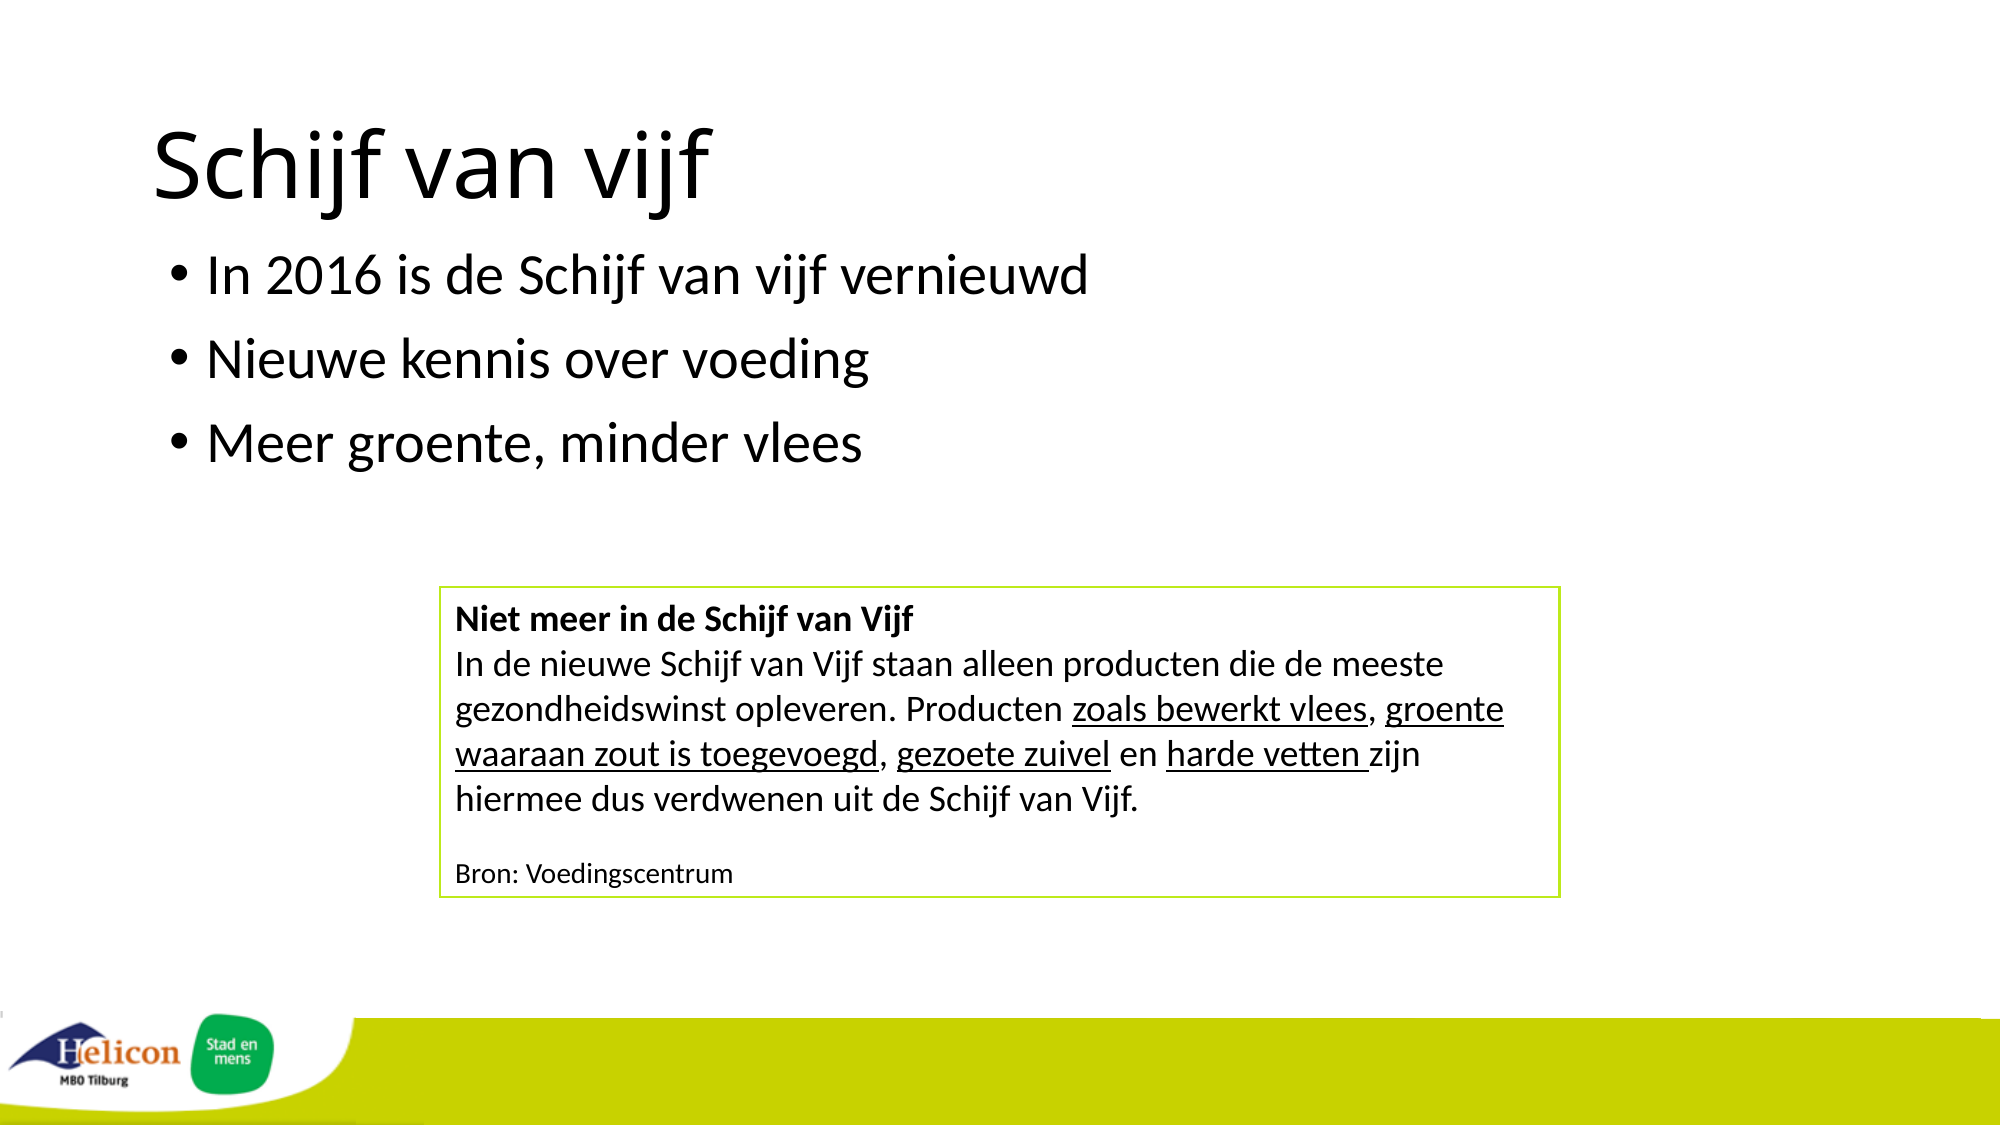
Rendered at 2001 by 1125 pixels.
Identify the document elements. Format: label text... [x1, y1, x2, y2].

title Schijf van vijf [137, 59, 1863, 278]
picture [0, 1011, 424, 1125]
text_box Niet meer in de Schijf van Vijf In de nieuwe Schijf van Vijf staan alleen producten die de meeste gezondheidswinst opleveren. Producten zoals bewerkt vlees, groente waaraan zout is toegevoegd, gezoete zuivel en harde vetten zijn hiermee dus verdwenen uit de Schijf van Vijf. Bron: Voedingscentrum [439, 586, 1561, 898]
list In 2016 is de Schijf van vijf vernieuwd Nieuwe kennis over voeding Meer groente, minder vlees [154, 237, 1243, 628]
